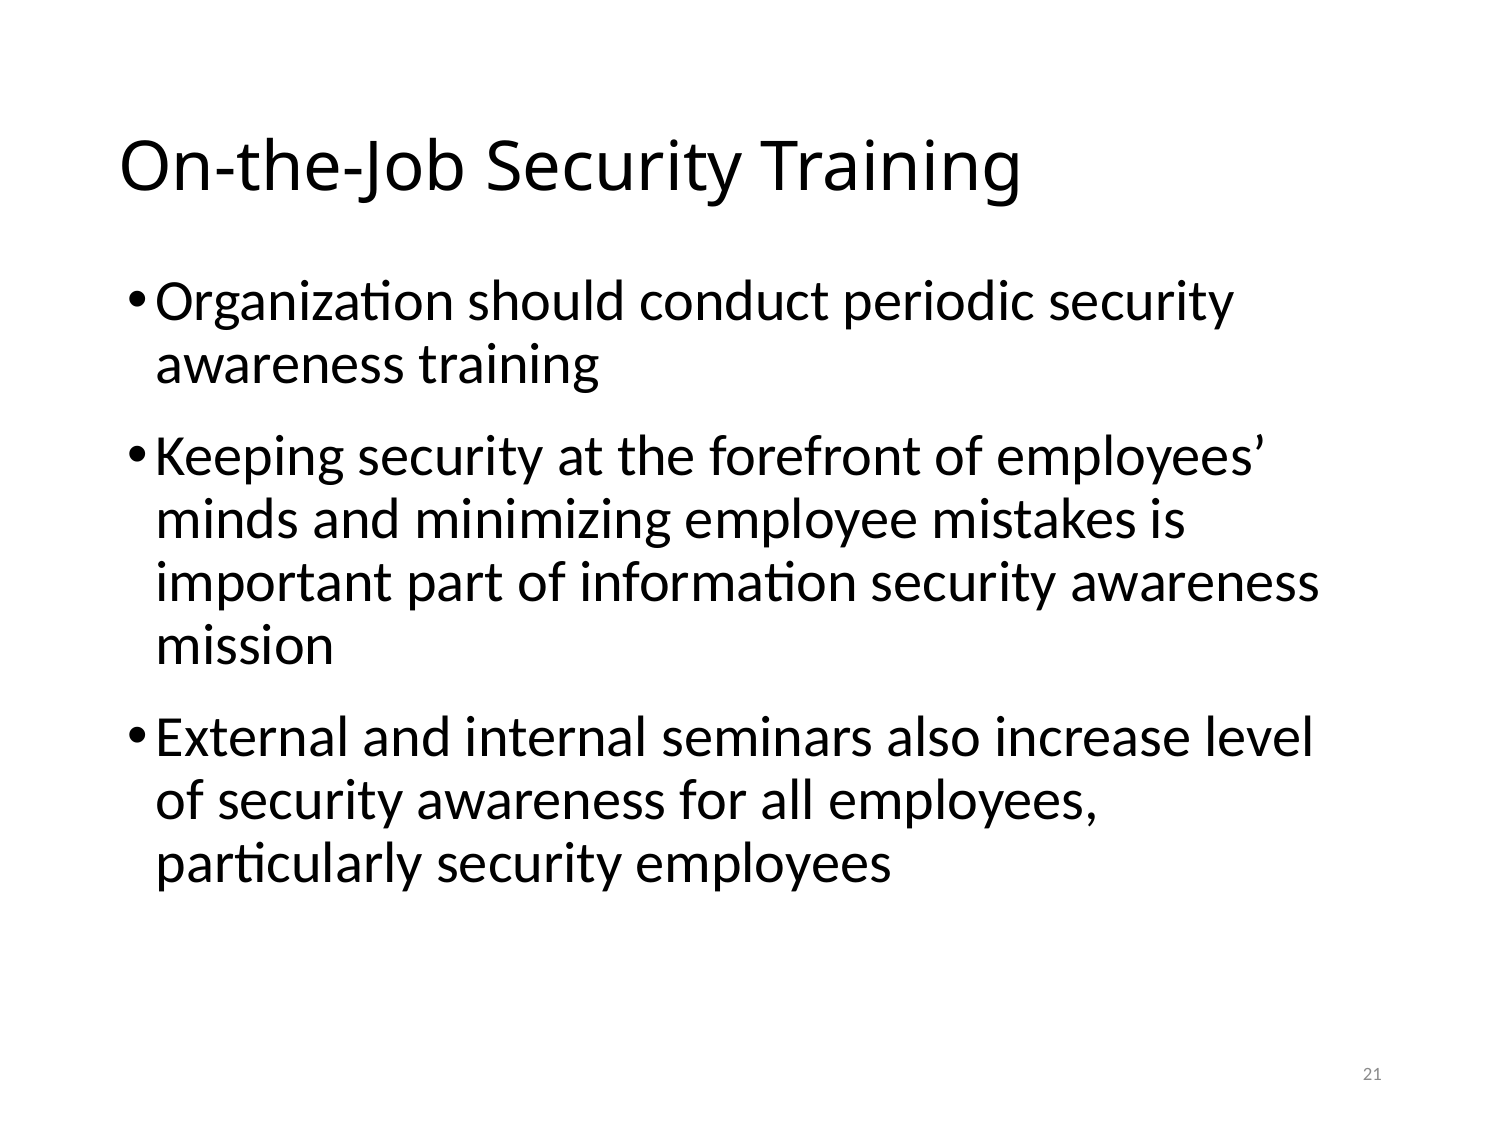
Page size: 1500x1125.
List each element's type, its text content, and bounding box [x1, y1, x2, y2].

title On-the-Job Security Training [103, 59, 1397, 278]
list Organization should conduct periodic security awareness training Keeping security at the forefront of employees’ minds and minimizing employee mistakes is important part of information security awareness mission External and internal seminars also increase level of security awareness for all employees, particularly security employees [112, 262, 1388, 1058]
slide_number 21 [1059, 1042, 1397, 1103]
